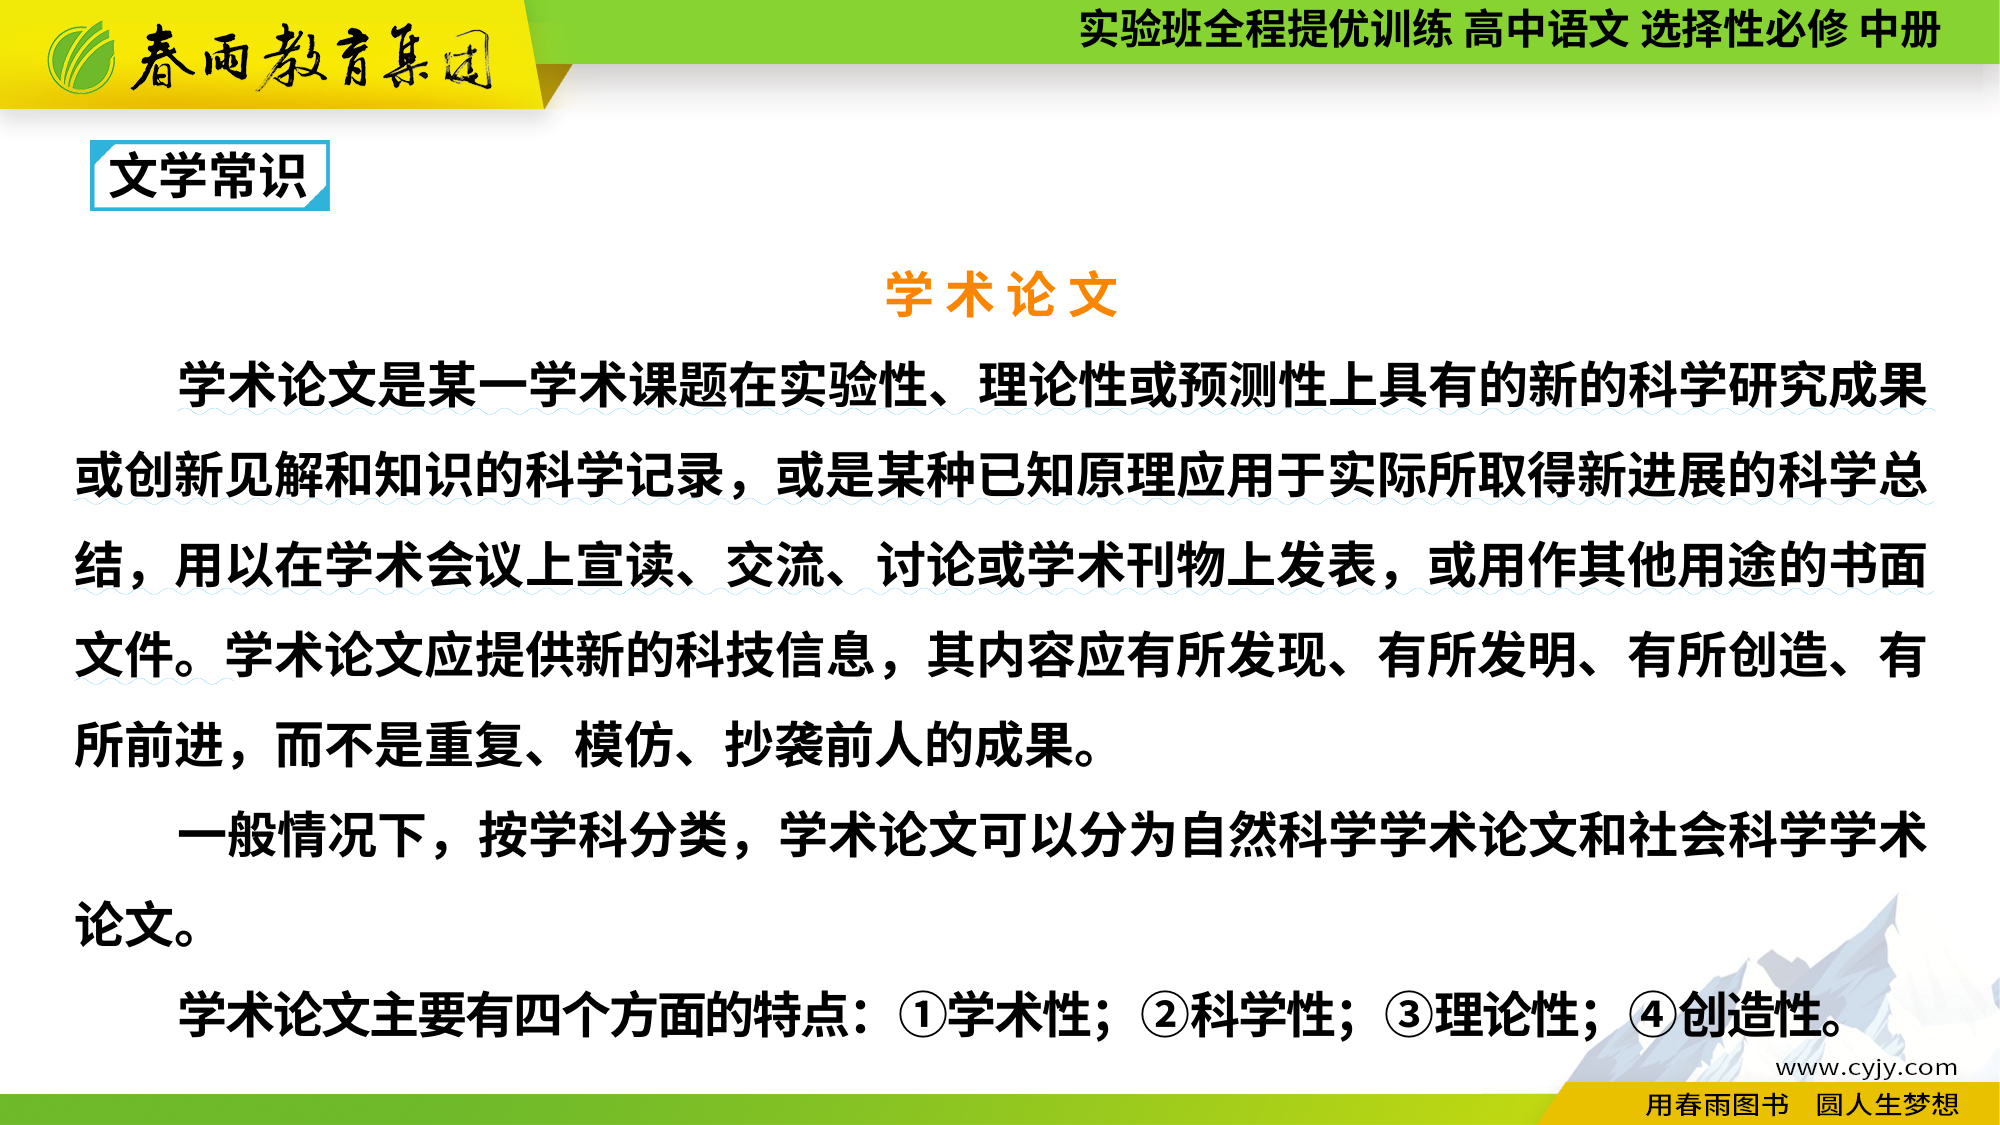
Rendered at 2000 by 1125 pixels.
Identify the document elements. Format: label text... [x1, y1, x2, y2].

picture [0, 0, 2000, 1125]
list 学 术 论 文 学术论文是某一学术课题在实验性、理论性或预测性上具有的新的科学研究成果或创新见解和知识的科学记录，或是某种已知原理应用于实际所取得新进展的科学总结，用以在学术会议上宣读、交流、讨论或学术刊物上发表，或用作其他用途的书面文件。学术论文应提供新的科技信息，其内容应有所发现、有所发明、有所创造、有所前进，而不是重复、模仿、抄袭前人的成果。 一般情况下，按学科分类，学术论文可以分为自然科学学术论文和社会科学学术论文。 学术论文主要有四个方面的特点：①学术性；②科学性；③理论性；④创造性。 [59, 226, 1944, 1049]
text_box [89, 136, 330, 214]
